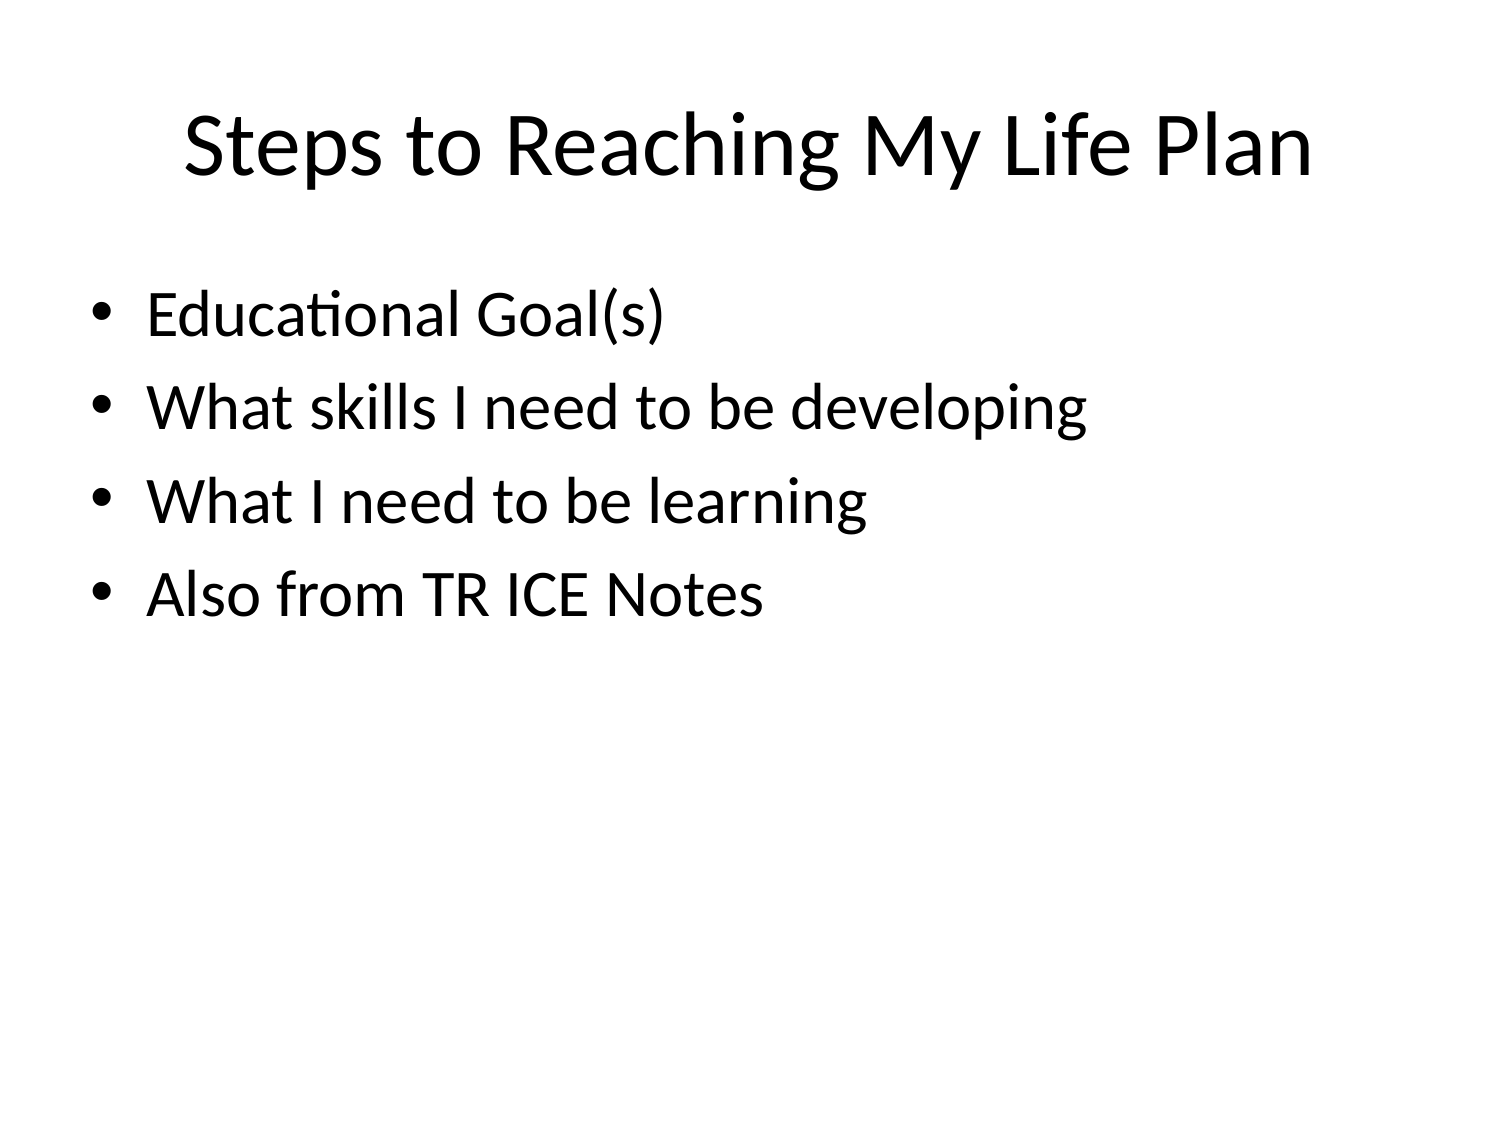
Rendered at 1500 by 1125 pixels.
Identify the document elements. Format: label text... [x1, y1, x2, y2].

list Educational Goal(s) What skills I need to be developing What I need to be learning Also from TR ICE Notes [75, 262, 1425, 1005]
title Steps to Reaching My Life Plan [75, 45, 1425, 233]
